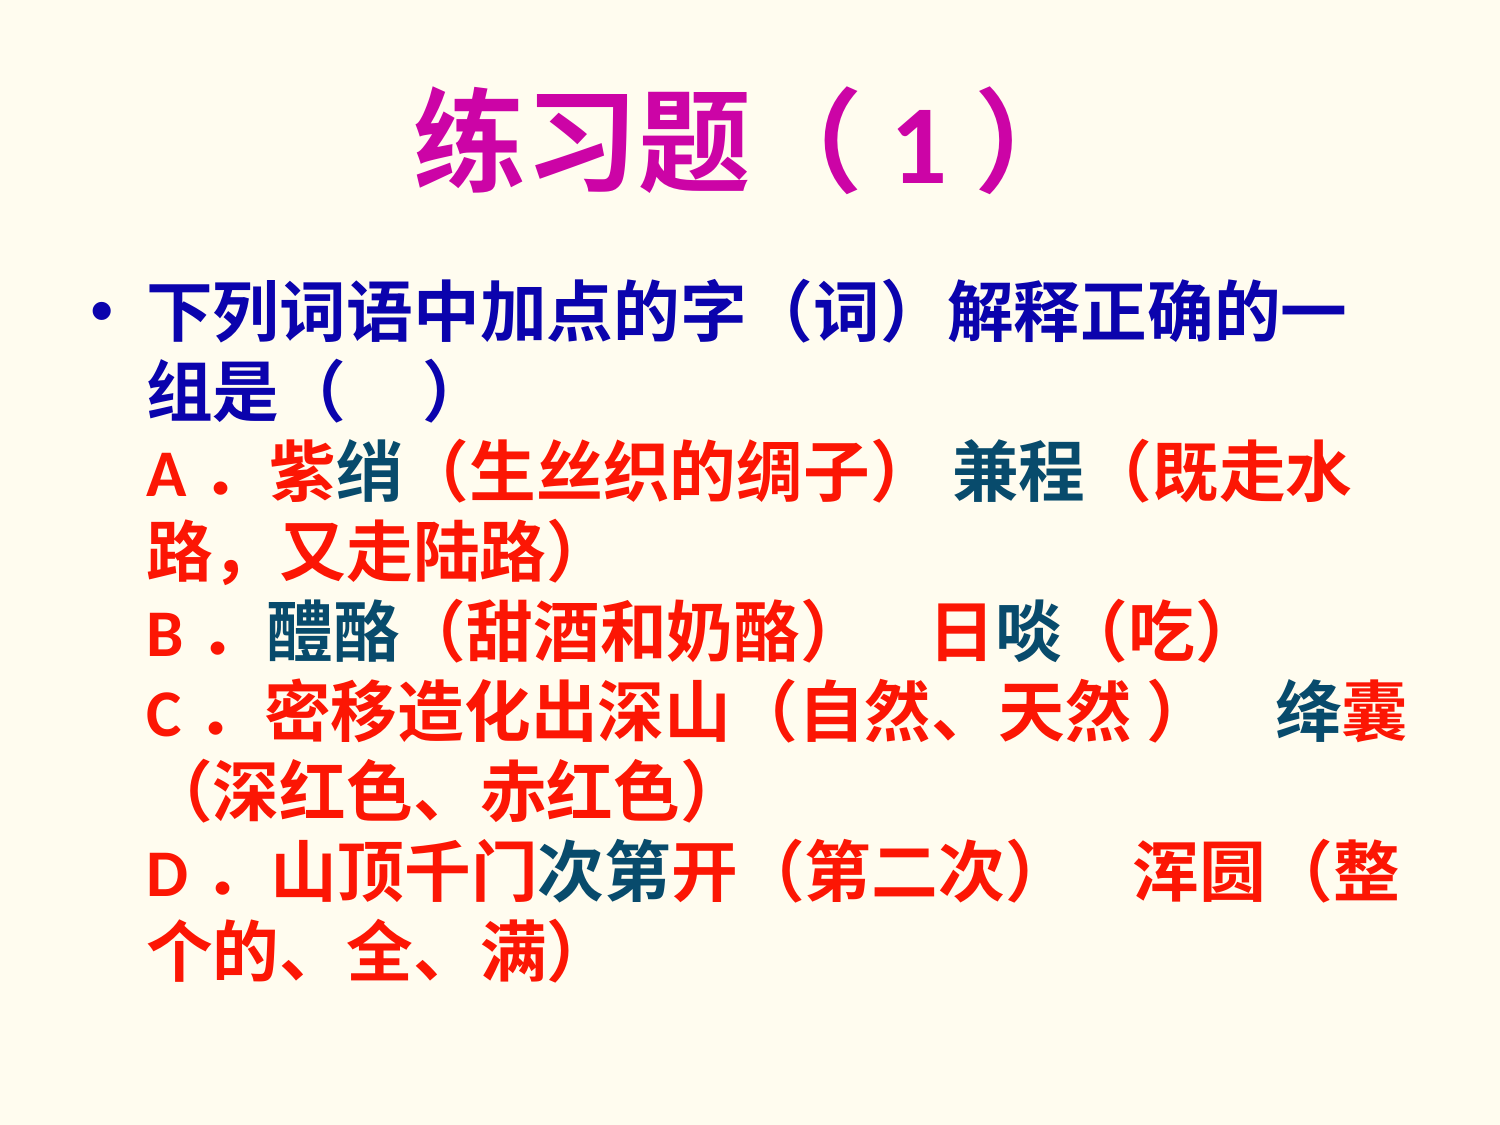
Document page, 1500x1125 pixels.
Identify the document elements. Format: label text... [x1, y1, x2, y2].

title 练习题（1） [75, 45, 1425, 233]
list 下列词语中加点的字（词）解释正确的一组是（ ） A．紫绡（生丝织的绸子） 兼程（既走水路，又走陆路） B．醴酪（甜酒和奶酪） 日啖（吃） C．密移造化出深山（自然、天然 ） 绛囊（深红色、赤红色） D．山顶千门次第开（第二次） 浑圆（整个的、全、满） [75, 262, 1425, 1005]
